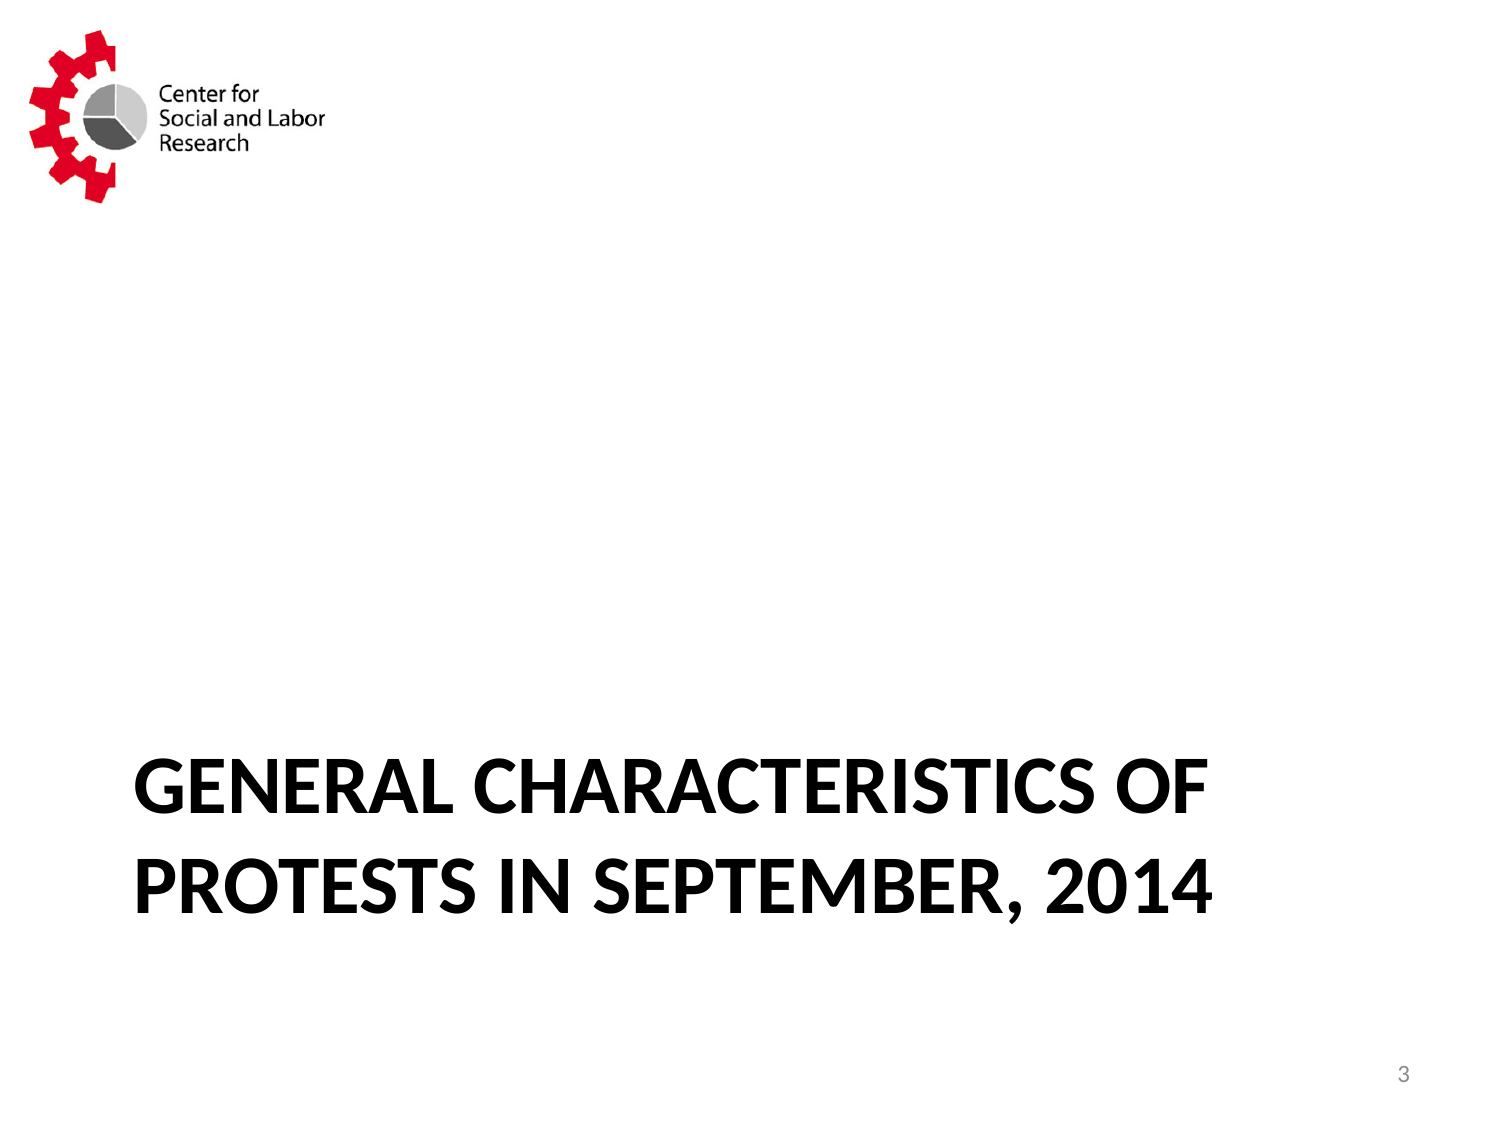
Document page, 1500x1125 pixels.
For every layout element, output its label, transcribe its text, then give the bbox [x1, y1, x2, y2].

picture [29, 30, 326, 204]
slide_number 3 [1074, 1042, 1425, 1103]
title GENERAL CHARACTERISTICS OF PROTESTS IN SEPTEMBER, 2014 [118, 722, 1394, 947]
